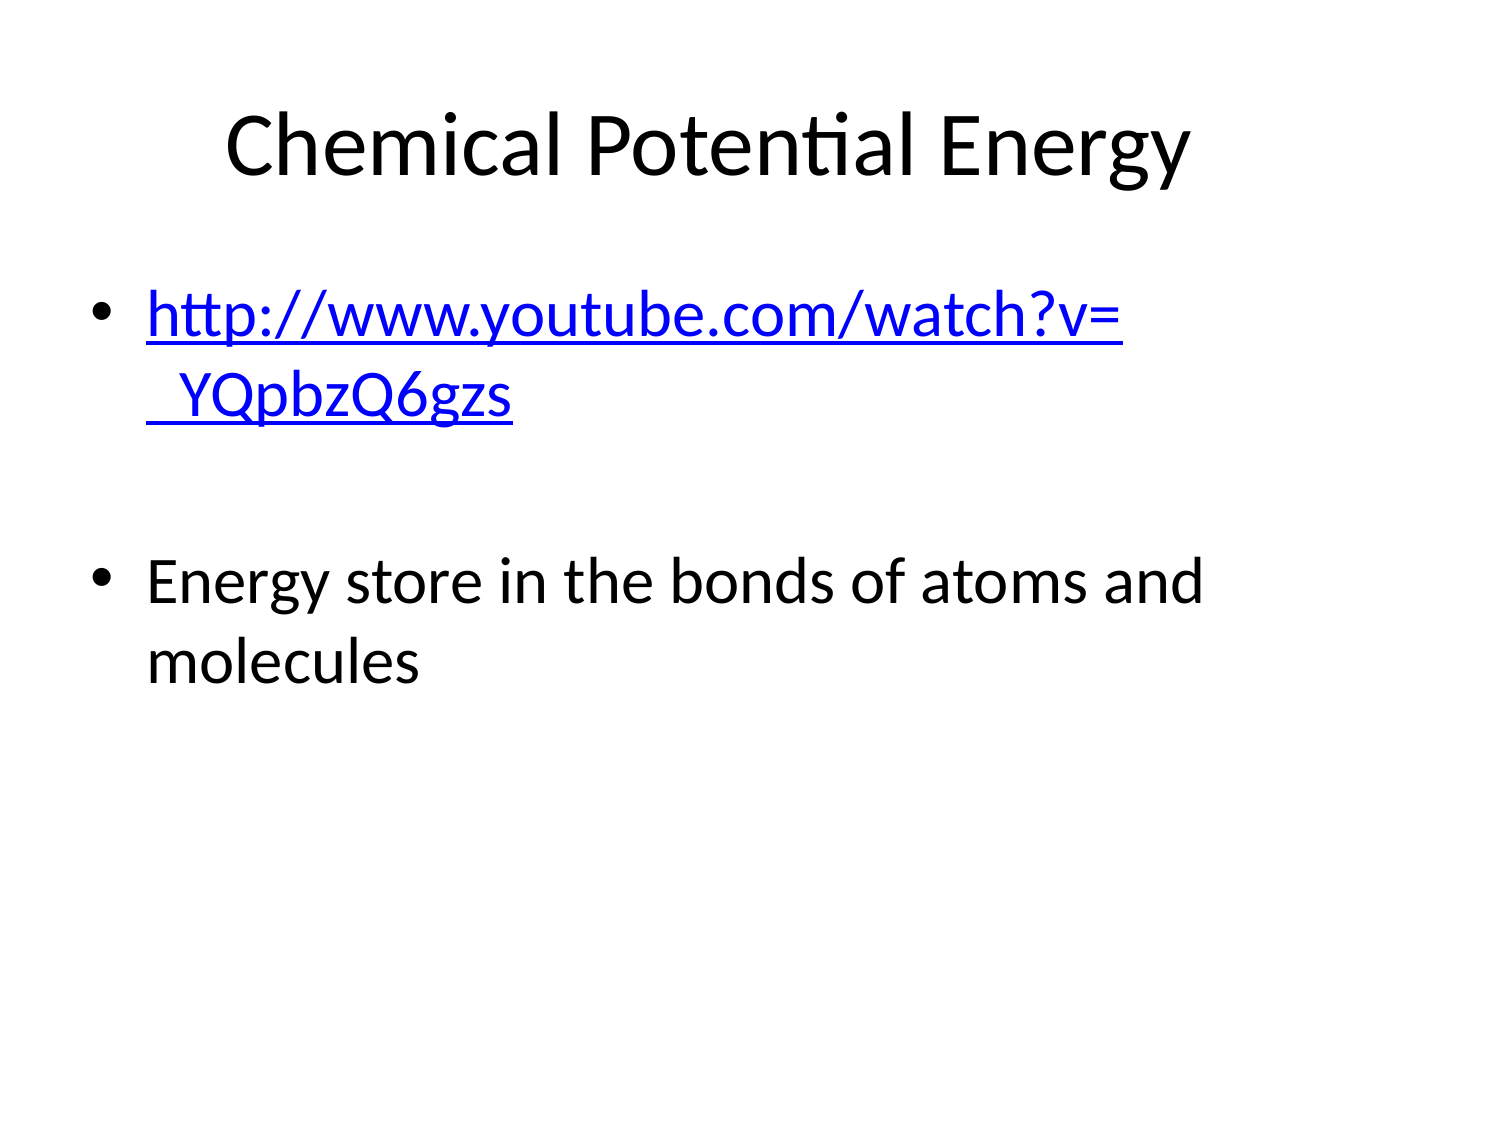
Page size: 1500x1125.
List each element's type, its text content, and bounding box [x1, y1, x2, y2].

list http://www.youtube.com/watch?v=_YQpbzQ6gzs Energy store in the bonds of atoms and molecules [75, 262, 1425, 1005]
title Chemical Potential Energy [75, 45, 1425, 233]
